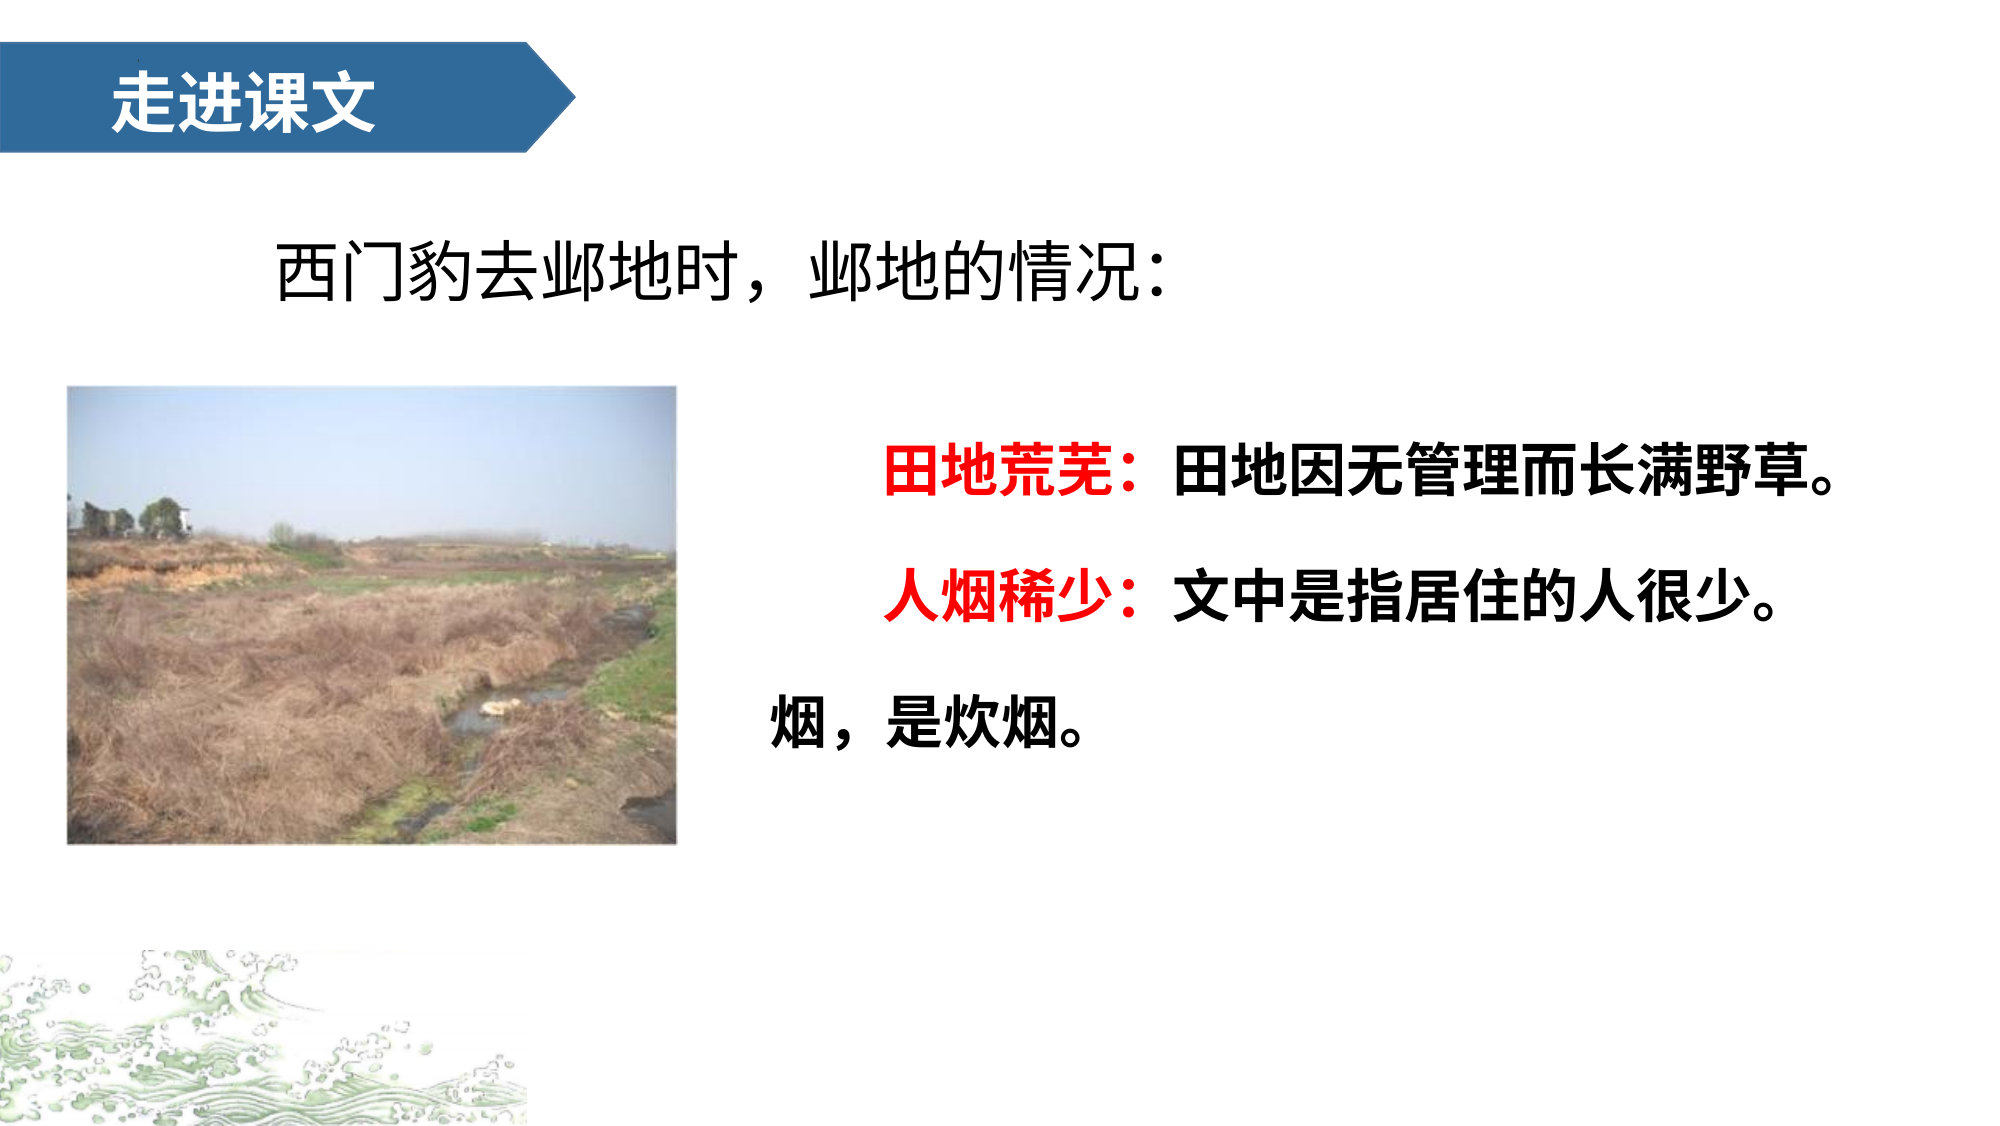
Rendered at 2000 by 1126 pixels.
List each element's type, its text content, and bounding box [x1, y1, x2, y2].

title 西门豹去邺地时，邺地的情况： [125, 149, 1839, 337]
picture [0, 950, 527, 1126]
text_box 走进课文 [31, 59, 457, 142]
picture [66, 385, 679, 846]
list 田地荒芜：田地因无管理而长满野草。 人烟稀少：文中是指居住的人很少。烟，是炊烟。 [751, 373, 1841, 882]
